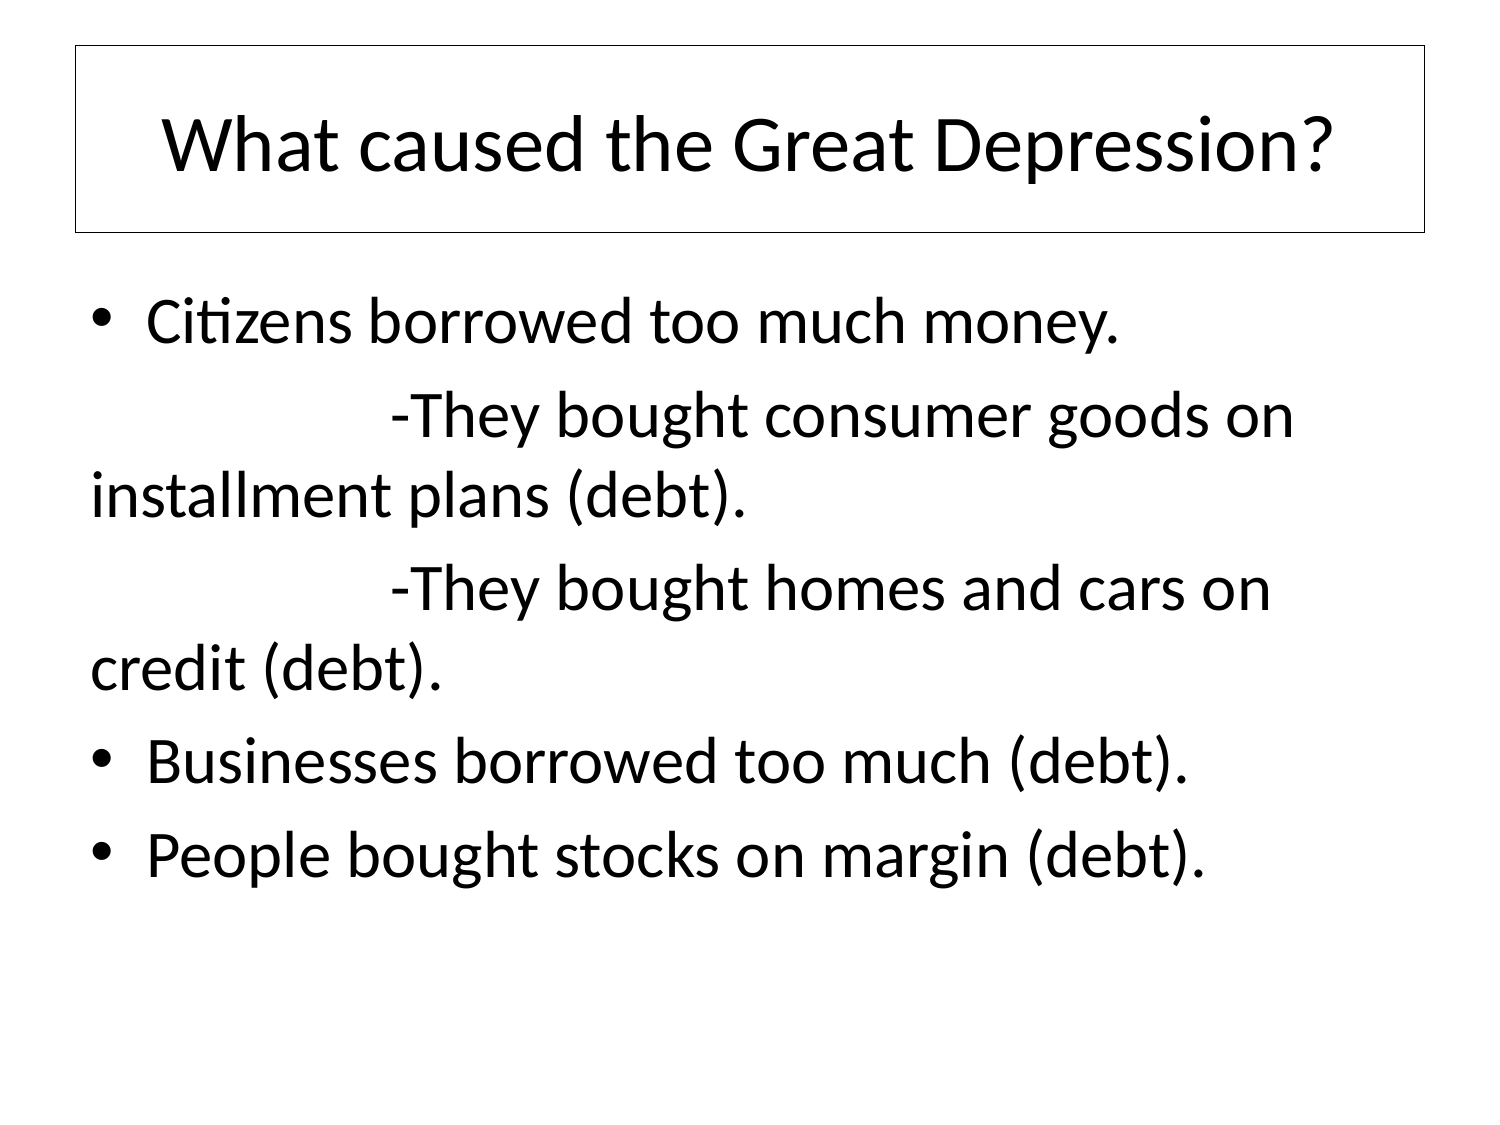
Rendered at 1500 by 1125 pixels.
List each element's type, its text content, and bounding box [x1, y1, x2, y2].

title What caused the Great Depression? [75, 45, 1425, 233]
list Citizens borrowed too much money. -They bought consumer goods on installment plans (debt). -They bought homes and cars on credit (debt). Businesses borrowed too much (debt). People bought stocks on margin (debt). [75, 269, 1425, 1024]
